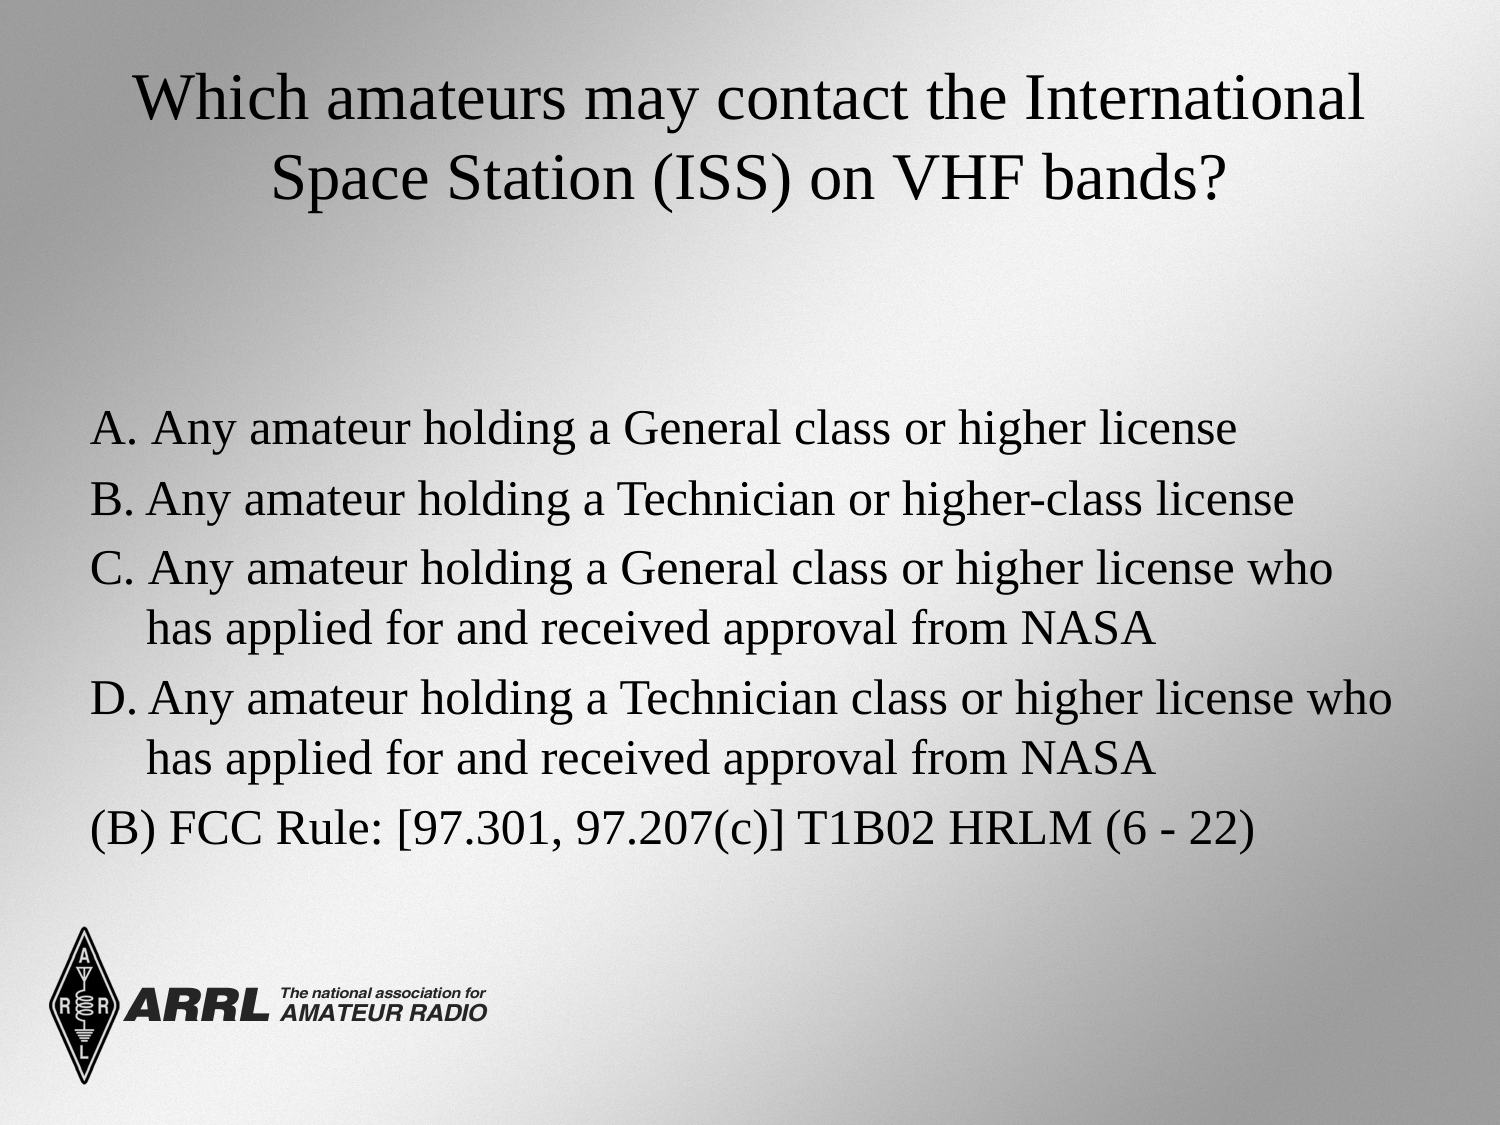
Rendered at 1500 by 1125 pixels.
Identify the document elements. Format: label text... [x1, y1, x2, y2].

picture [0, 0, 1500, 1125]
list A. Any amateur holding a General class or higher license B. Any amateur holding a Technician or higher-class license C. Any amateur holding a General class or higher license who has applied for and received approval from NASA D. Any amateur holding a Technician class or higher license who has applied for and received approval from NASA (B) FCC Rule: [97.301, 97.207(c)] T1B02 HRLM (6 - 22) [75, 387, 1425, 1005]
title Which amateurs may contact the International Space Station (ISS) on VHF bands? [75, 45, 1425, 233]
